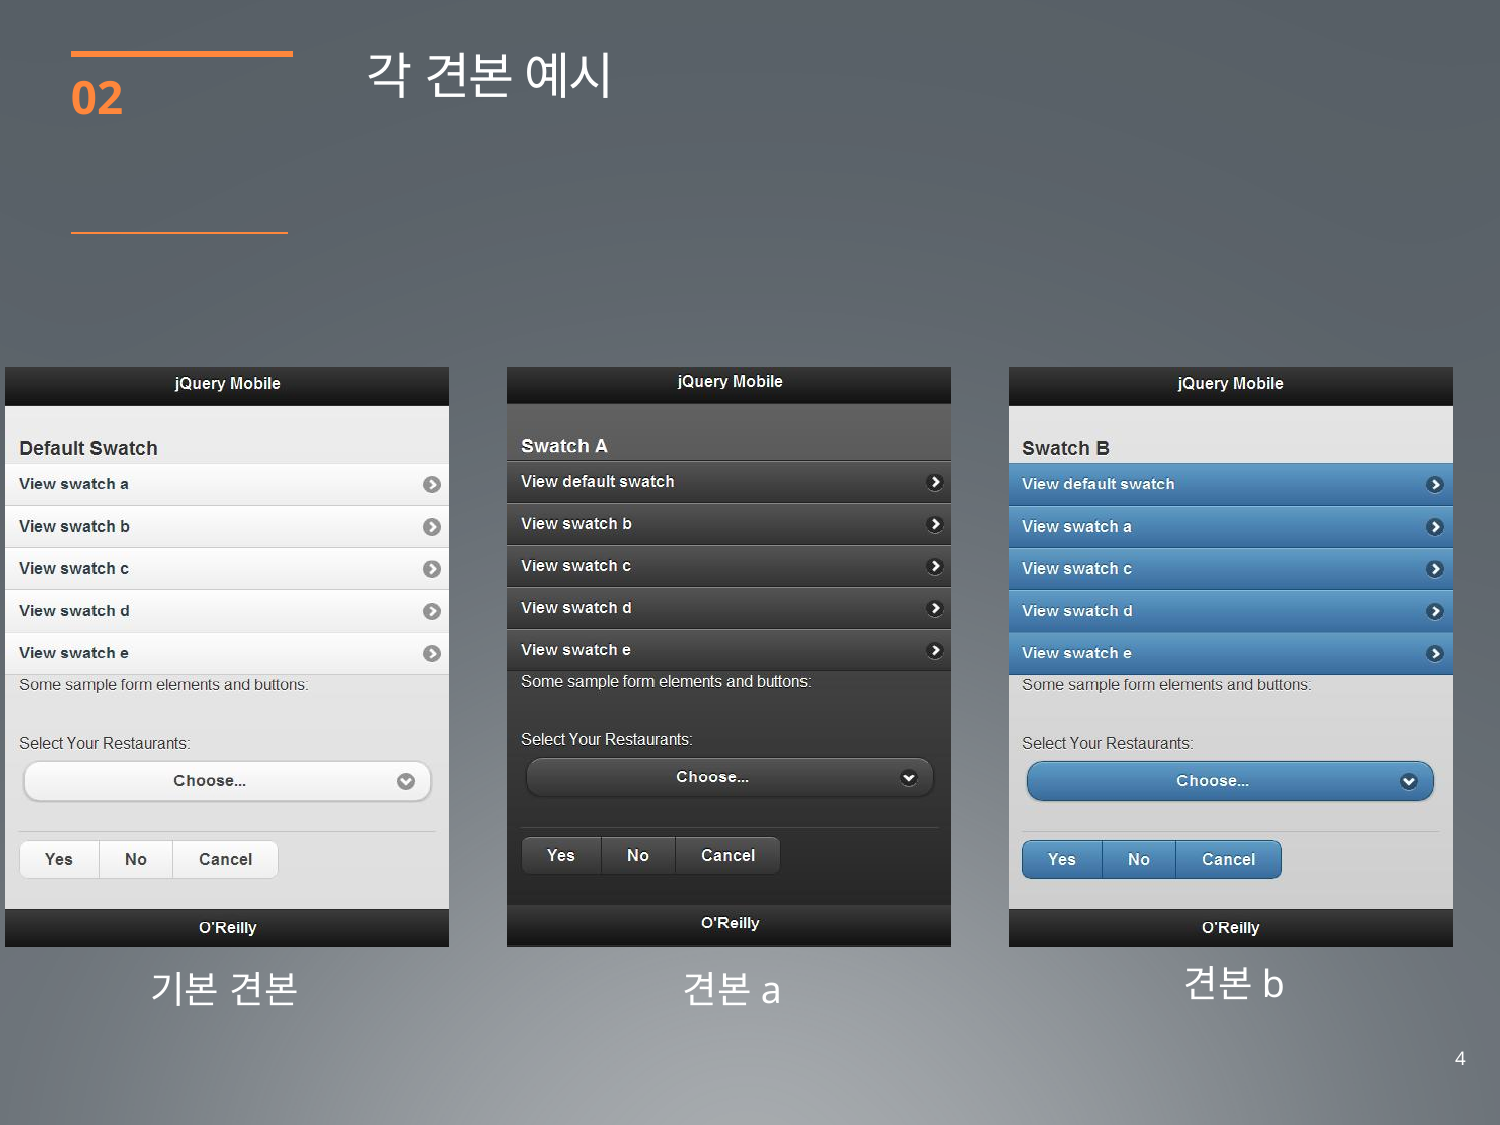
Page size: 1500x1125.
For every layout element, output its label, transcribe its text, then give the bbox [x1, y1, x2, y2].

text_box 견본b [1045, 955, 1424, 1012]
text_box 견본a [543, 958, 922, 1018]
text_box 02 [56, 61, 139, 132]
picture [0, 0, 1500, 1125]
text_box 기본 견본 [35, 958, 414, 1018]
title 각 견본 예시 [351, 36, 1435, 167]
